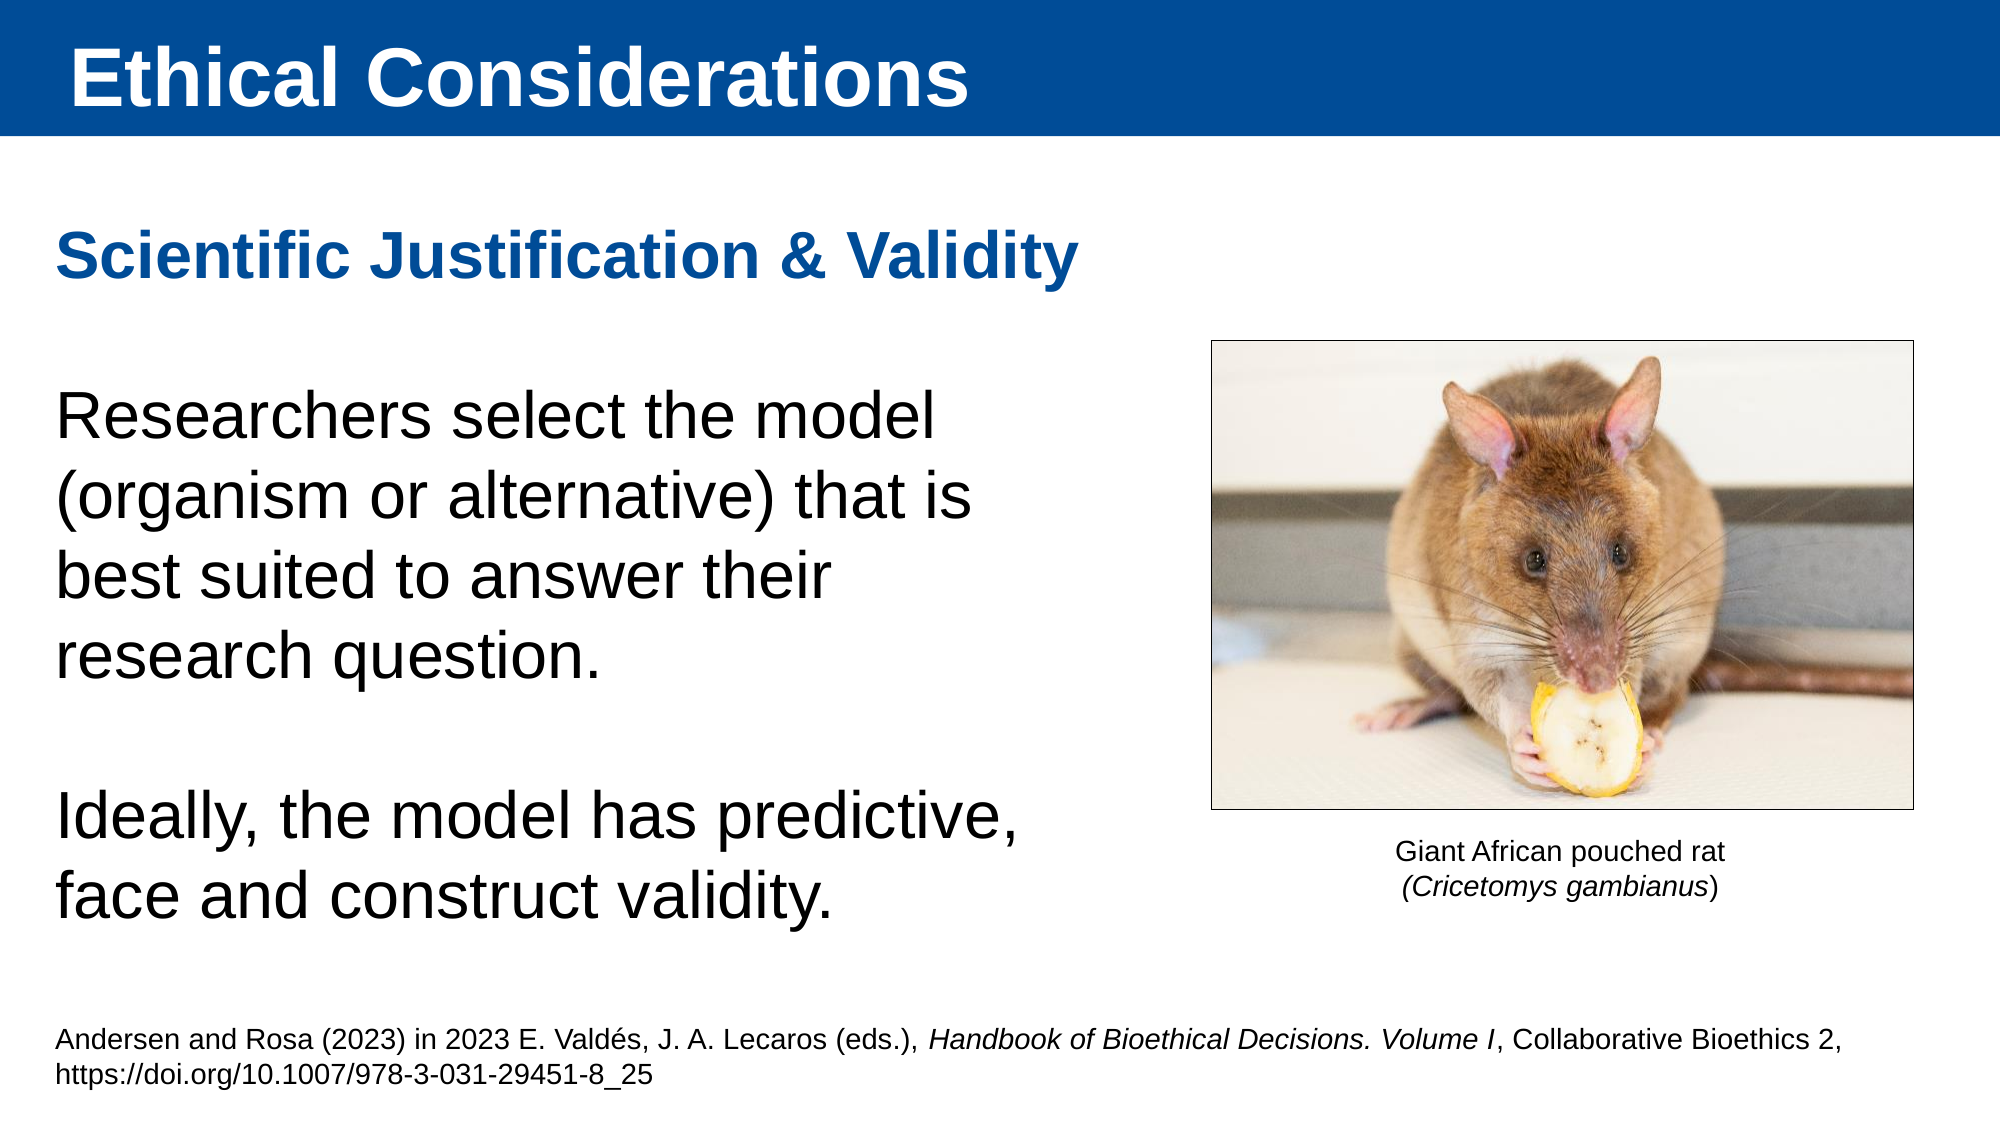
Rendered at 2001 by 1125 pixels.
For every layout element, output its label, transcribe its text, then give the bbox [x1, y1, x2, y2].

text_box Andersen and Rosa (2023) in 2023 E. Valdés, J. A. Lecaros (eds.), Handbook of Bioethical Decisions. Volume I, Collaborative Bioethics 2, https://doi.org/10.1007/978-3-031-29451-8_25 [40, 1013, 1863, 1098]
text_box Scientific Justification & Validity Researchers select the model (organism or alternative) that is best suited to answer their research question. Ideally, the model has predictive, face and construct validity. [40, 204, 1117, 1013]
text_box [0, 0, 2000, 137]
text_box Giant African pouched rat (Cricetomys gambianus) [1206, 825, 1915, 910]
picture [1210, 340, 1915, 810]
title Ethical Considerations [40, 13, 1000, 133]
